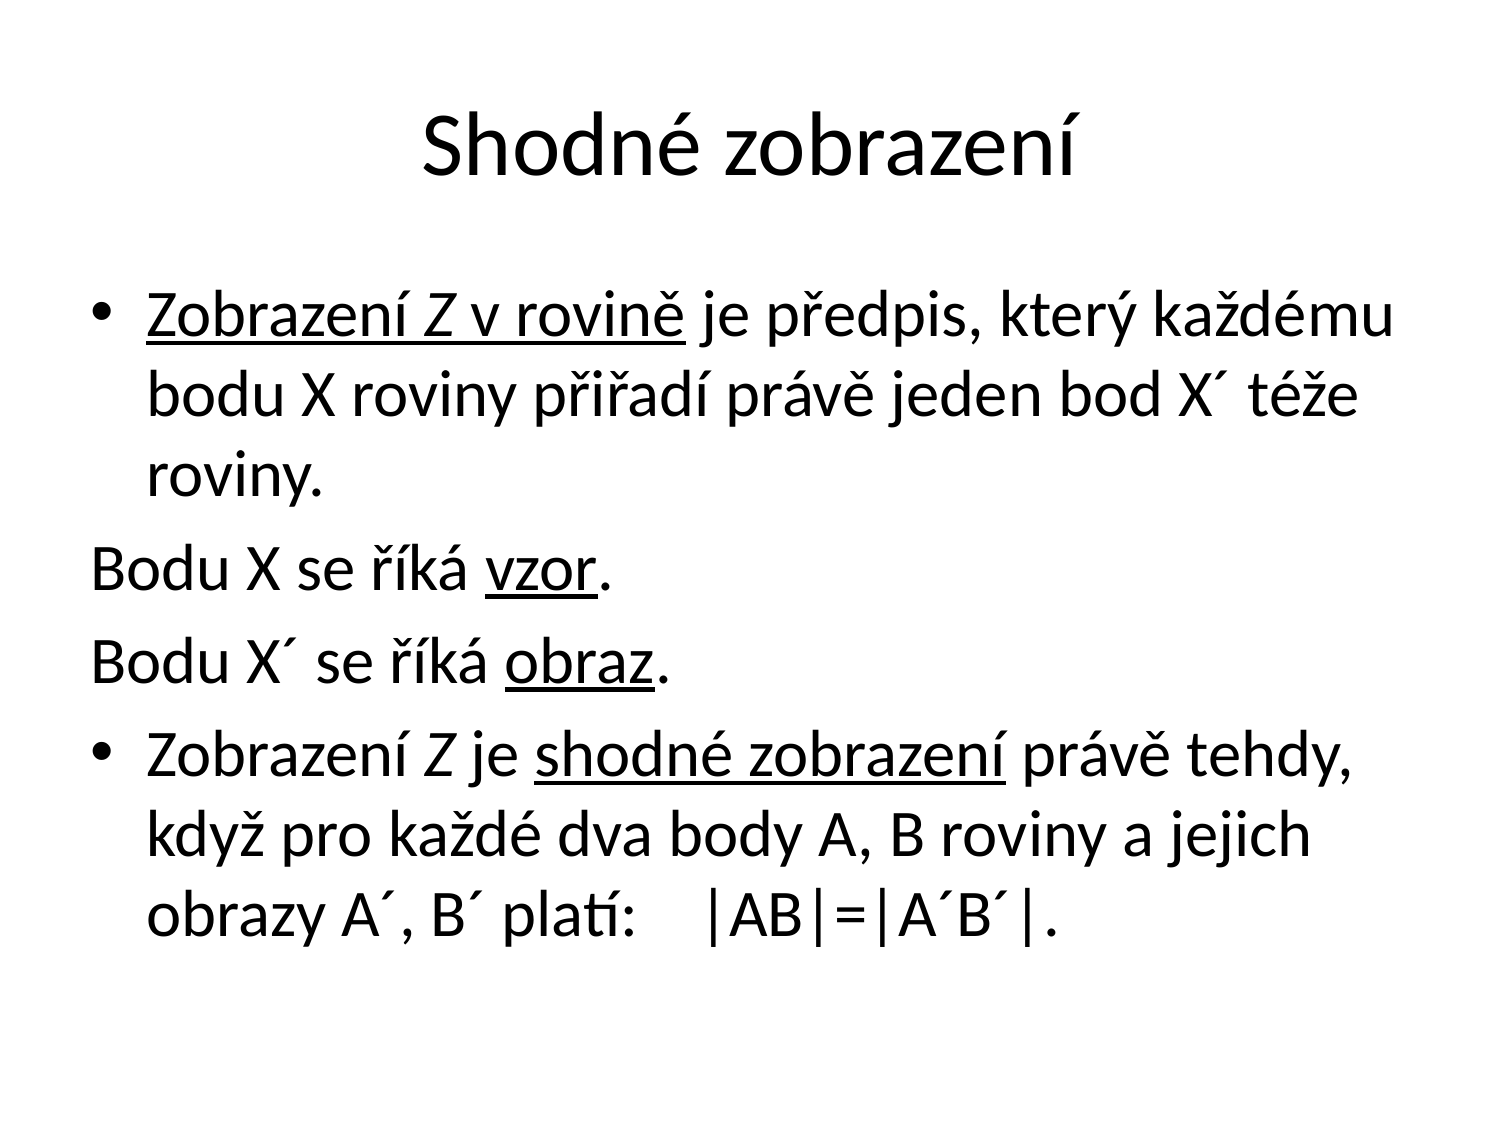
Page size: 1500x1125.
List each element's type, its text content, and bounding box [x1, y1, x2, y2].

list Zobrazení Z v rovině je předpis, který každému bodu X roviny přiřadí právě jeden bod X´ téže roviny. Bodu X se říká vzor. Bodu X´ se říká obraz. Zobrazení Z je shodné zobrazení právě tehdy, když pro každé dva body A, B roviny a jejich obrazy A´, B´ platí: |AB|=|A´B´|. [75, 262, 1425, 1005]
title Shodné zobrazení [75, 45, 1425, 233]
